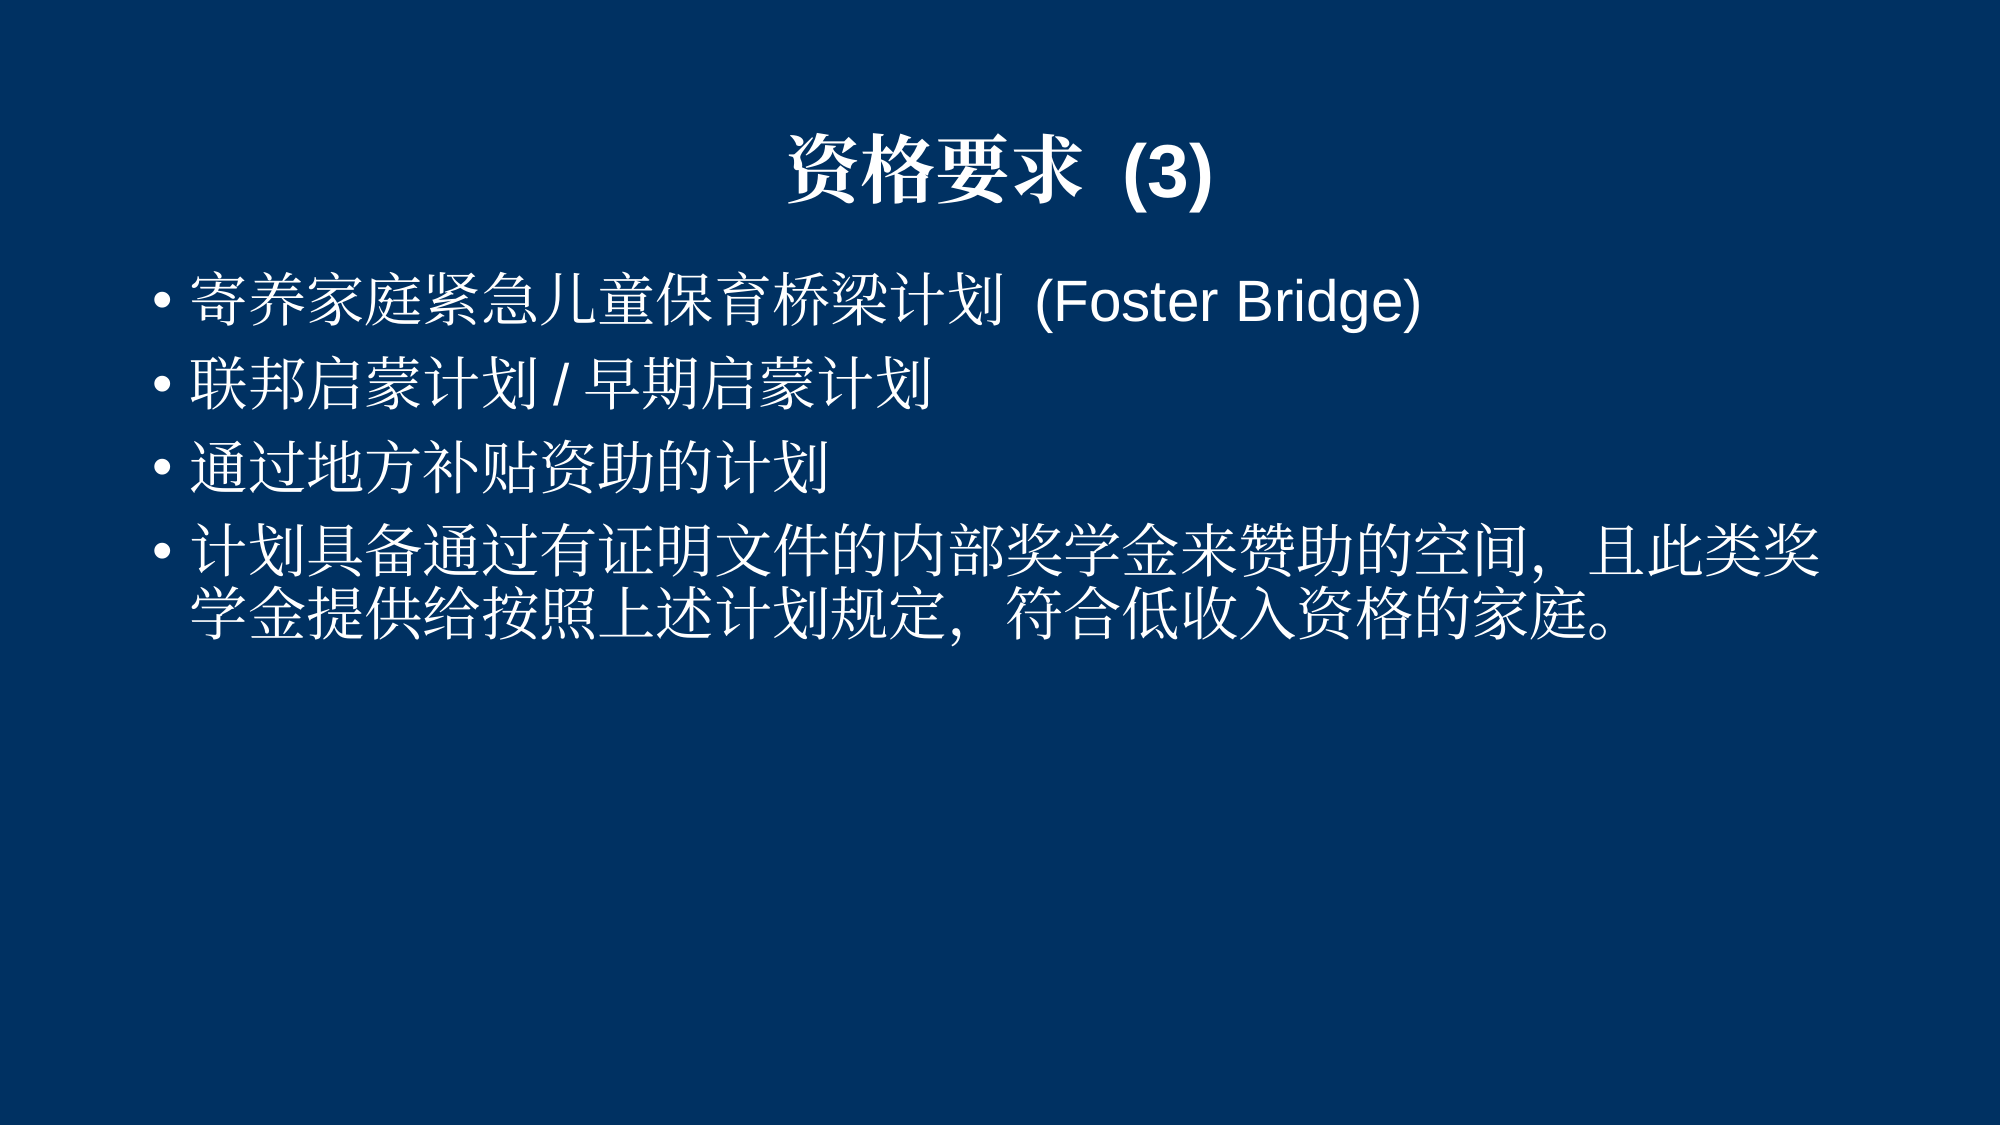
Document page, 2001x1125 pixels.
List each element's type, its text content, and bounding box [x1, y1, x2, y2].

list 寄养家庭紧急儿童保育桥梁计划 (Foster Bridge) 联邦启蒙计划/早期启蒙计划 通过地方补贴资助的计划 计划具备通过有证明文件的内部奖学金来赞助的空间，且此类奖学金提供给按照上述计划规定，符合低收入资格的家庭。 [137, 263, 1863, 917]
title 资格要求 (3) [137, 64, 1863, 263]
